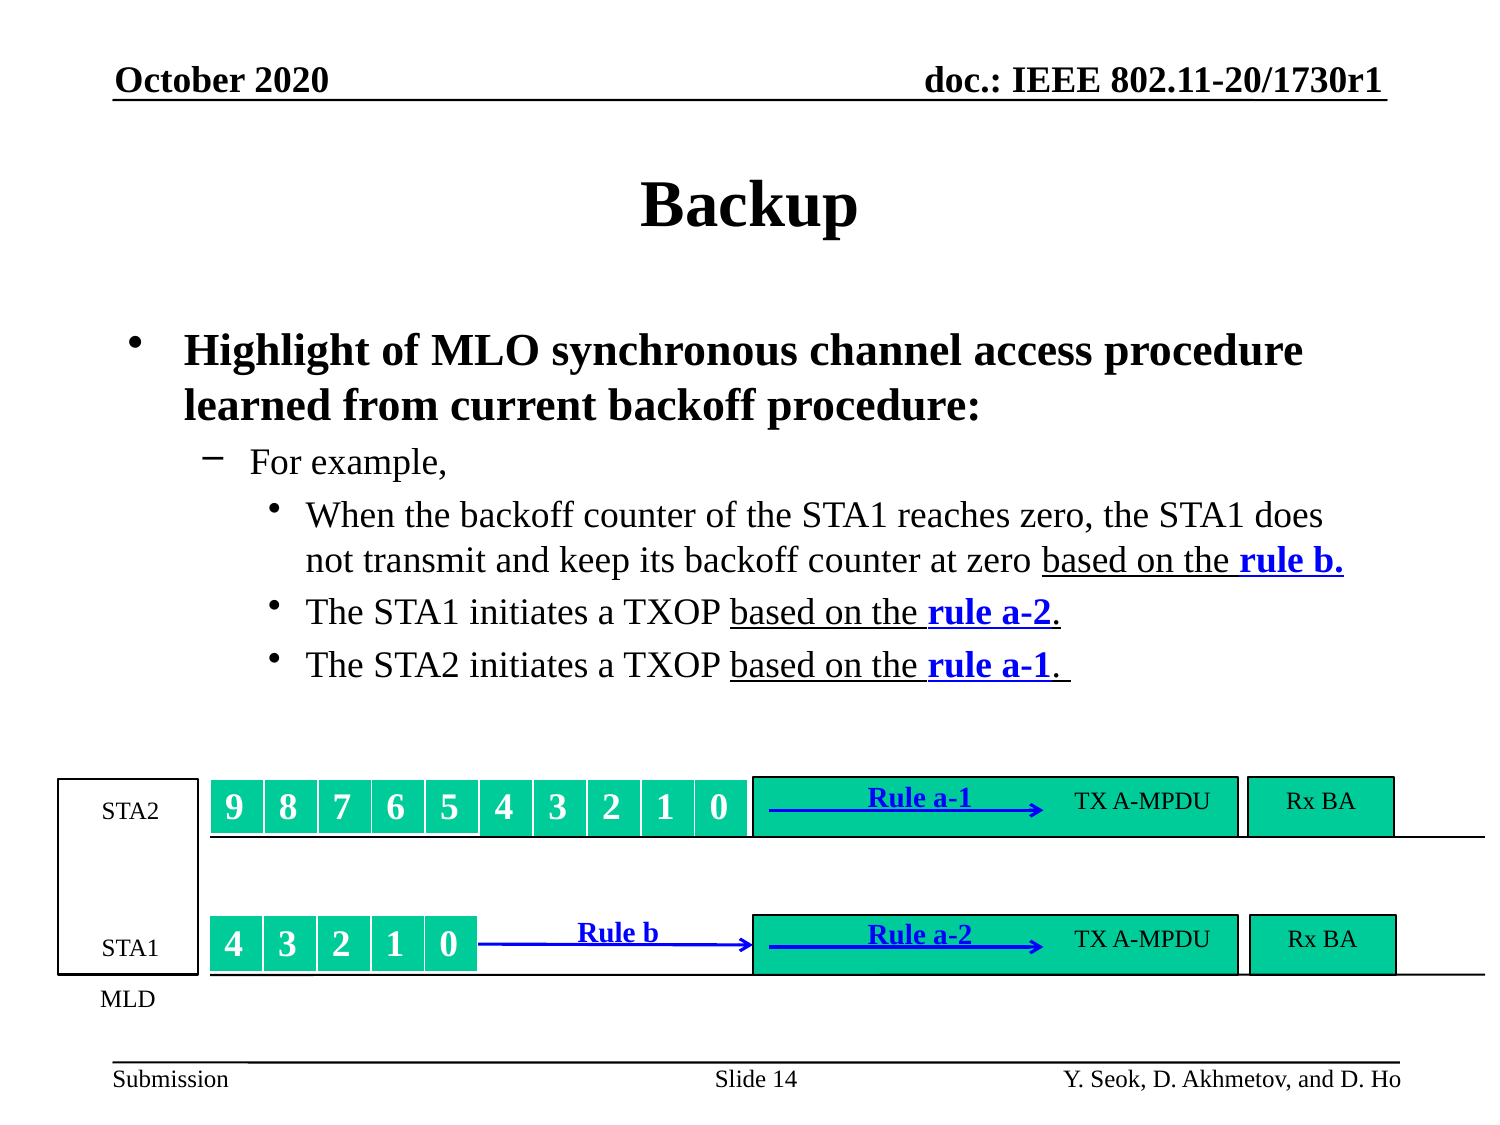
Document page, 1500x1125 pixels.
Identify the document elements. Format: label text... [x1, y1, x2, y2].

text_box TX A-MPDU [752, 914, 1239, 972]
table_header 5 [426, 780, 478, 833]
table_header 3 [264, 916, 316, 971]
text_box Rule b [562, 905, 700, 944]
table_header 0 [425, 916, 477, 971]
table_header 4 [210, 916, 262, 971]
text_box Rx BA [1249, 914, 1396, 972]
table_header 6 [372, 780, 424, 833]
table_header 9 [211, 780, 263, 833]
text_box MLD [57, 975, 199, 1020]
text_box TX A-MPDU [752, 777, 1239, 836]
title Backup [0, 112, 1500, 288]
text_box STA2 [86, 787, 175, 833]
footer Y. Seok, D. Akhmetov, and D. Ho [1060, 1061, 1402, 1093]
text_box Rx BA [1248, 777, 1395, 836]
table_header 0 [695, 780, 747, 836]
table_header 1 [642, 780, 694, 836]
list Highlight of MLO synchronous channel access procedure learned from current backoff procedure: For example, When the backoff counter of the STA1 reaches zero, the STA1 does not transmit and keep its backoff counter at zero based on the rule b. The STA1 initiates a TXOP based on the rule a-2. The STA2 initiates a TXOP based on the rule a-1. [112, 312, 1388, 988]
slide_number Slide 14 [714, 1061, 799, 1093]
table_header 8 [265, 780, 317, 833]
table_header 1 [372, 916, 424, 971]
table_header 3 [534, 780, 586, 836]
table_header 2 [588, 780, 640, 836]
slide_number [114, 54, 332, 101]
text_box [57, 778, 199, 975]
table_header 4 [480, 780, 532, 836]
text_box Rule a-2 [852, 907, 991, 946]
text_box STA1 [86, 924, 175, 969]
table_header 7 [319, 780, 371, 833]
text_box Rule a-1 [852, 770, 991, 809]
table_header 2 [318, 916, 370, 971]
